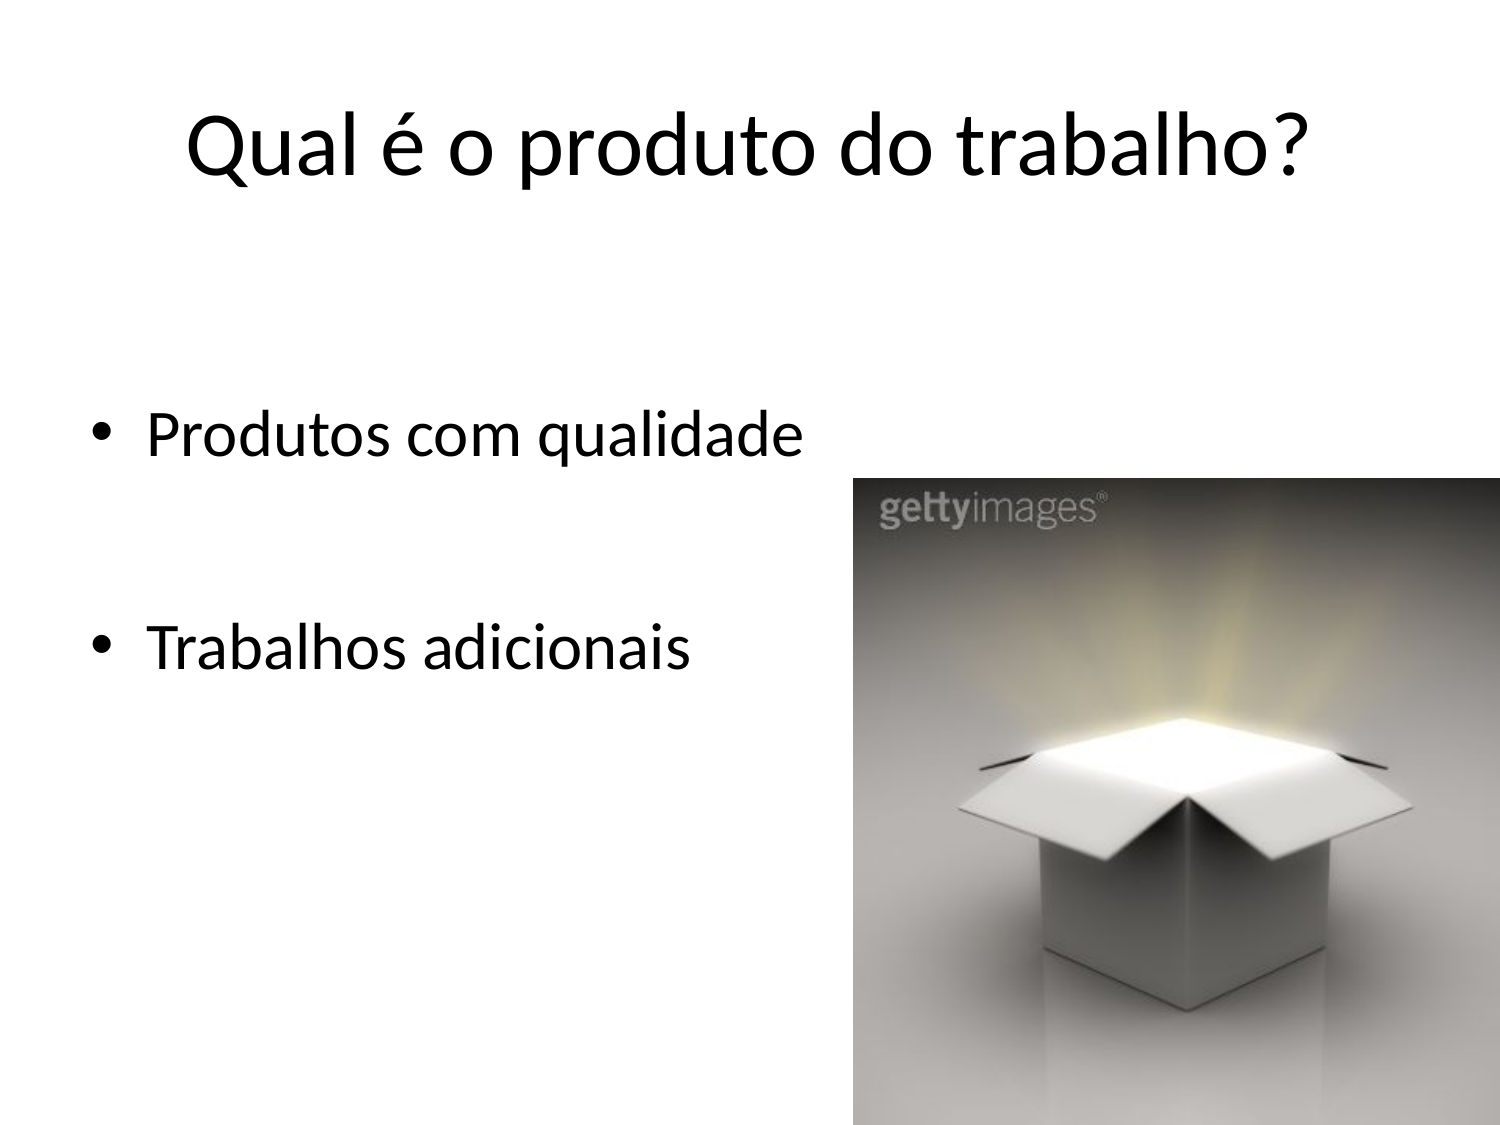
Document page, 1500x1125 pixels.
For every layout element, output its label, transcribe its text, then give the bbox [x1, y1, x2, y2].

picture [852, 477, 1500, 1125]
list Produtos com qualidade Trabalhos adicionais [75, 262, 1425, 1005]
title Qual é o produto do trabalho? [75, 45, 1425, 233]
